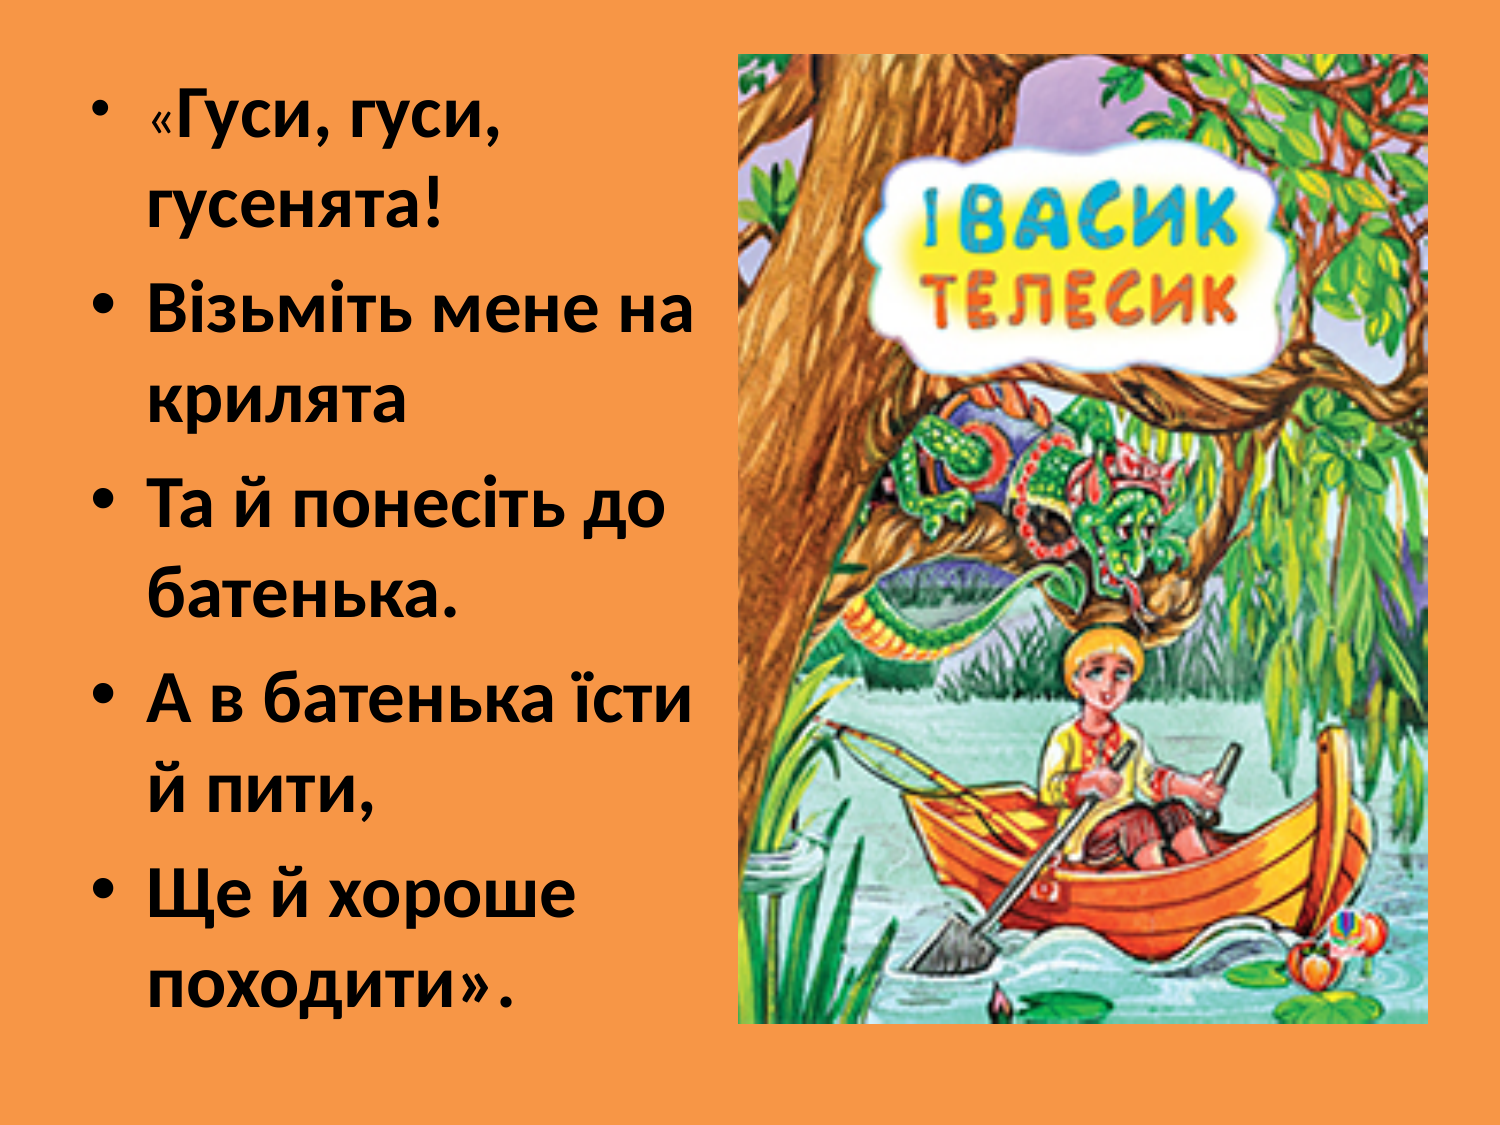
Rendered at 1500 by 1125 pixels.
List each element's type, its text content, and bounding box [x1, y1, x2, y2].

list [737, 54, 1428, 1024]
list «Гуси, гуси, гусенята! Візьміть мене на крилята Та й понесіть до батенька. А в батенька їсти й пити, Ще й хороше походити». [75, 54, 735, 1005]
